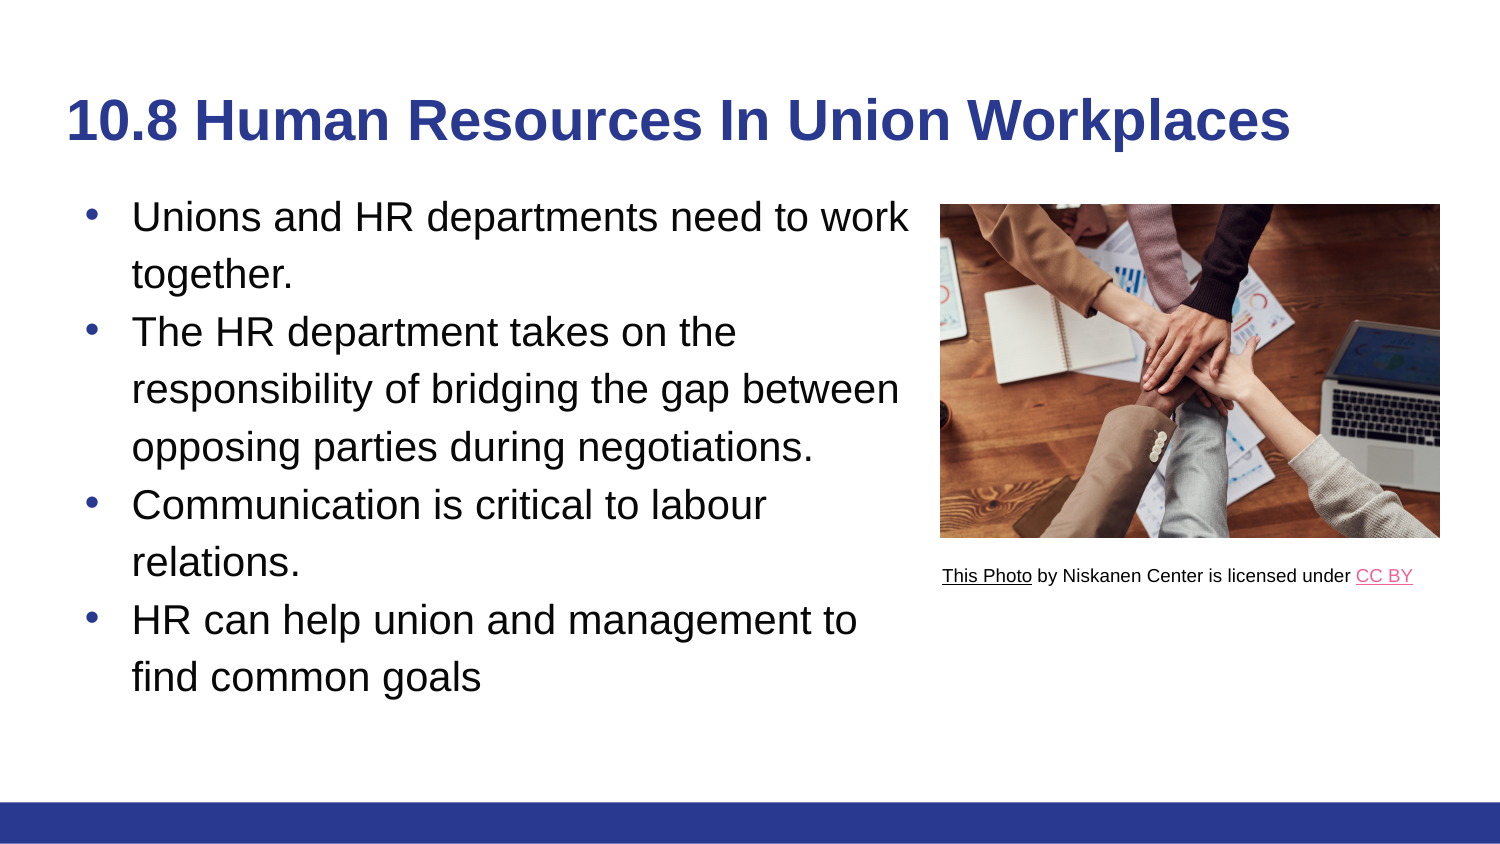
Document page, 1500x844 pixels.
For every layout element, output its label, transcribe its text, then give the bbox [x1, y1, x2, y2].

text_box This Photo by Niskanen Center is licensed under CC BY [927, 556, 1436, 594]
title 10.8 Human Resources In Union Workplaces [51, 67, 1449, 167]
picture [940, 204, 1440, 538]
list Unions and HR departments need to work together. The HR department takes on the responsibility of bridging the gap between opposing parties during negotiations. Communication is critical to labour relations. HR can help union and management to find common goals [51, 166, 941, 777]
